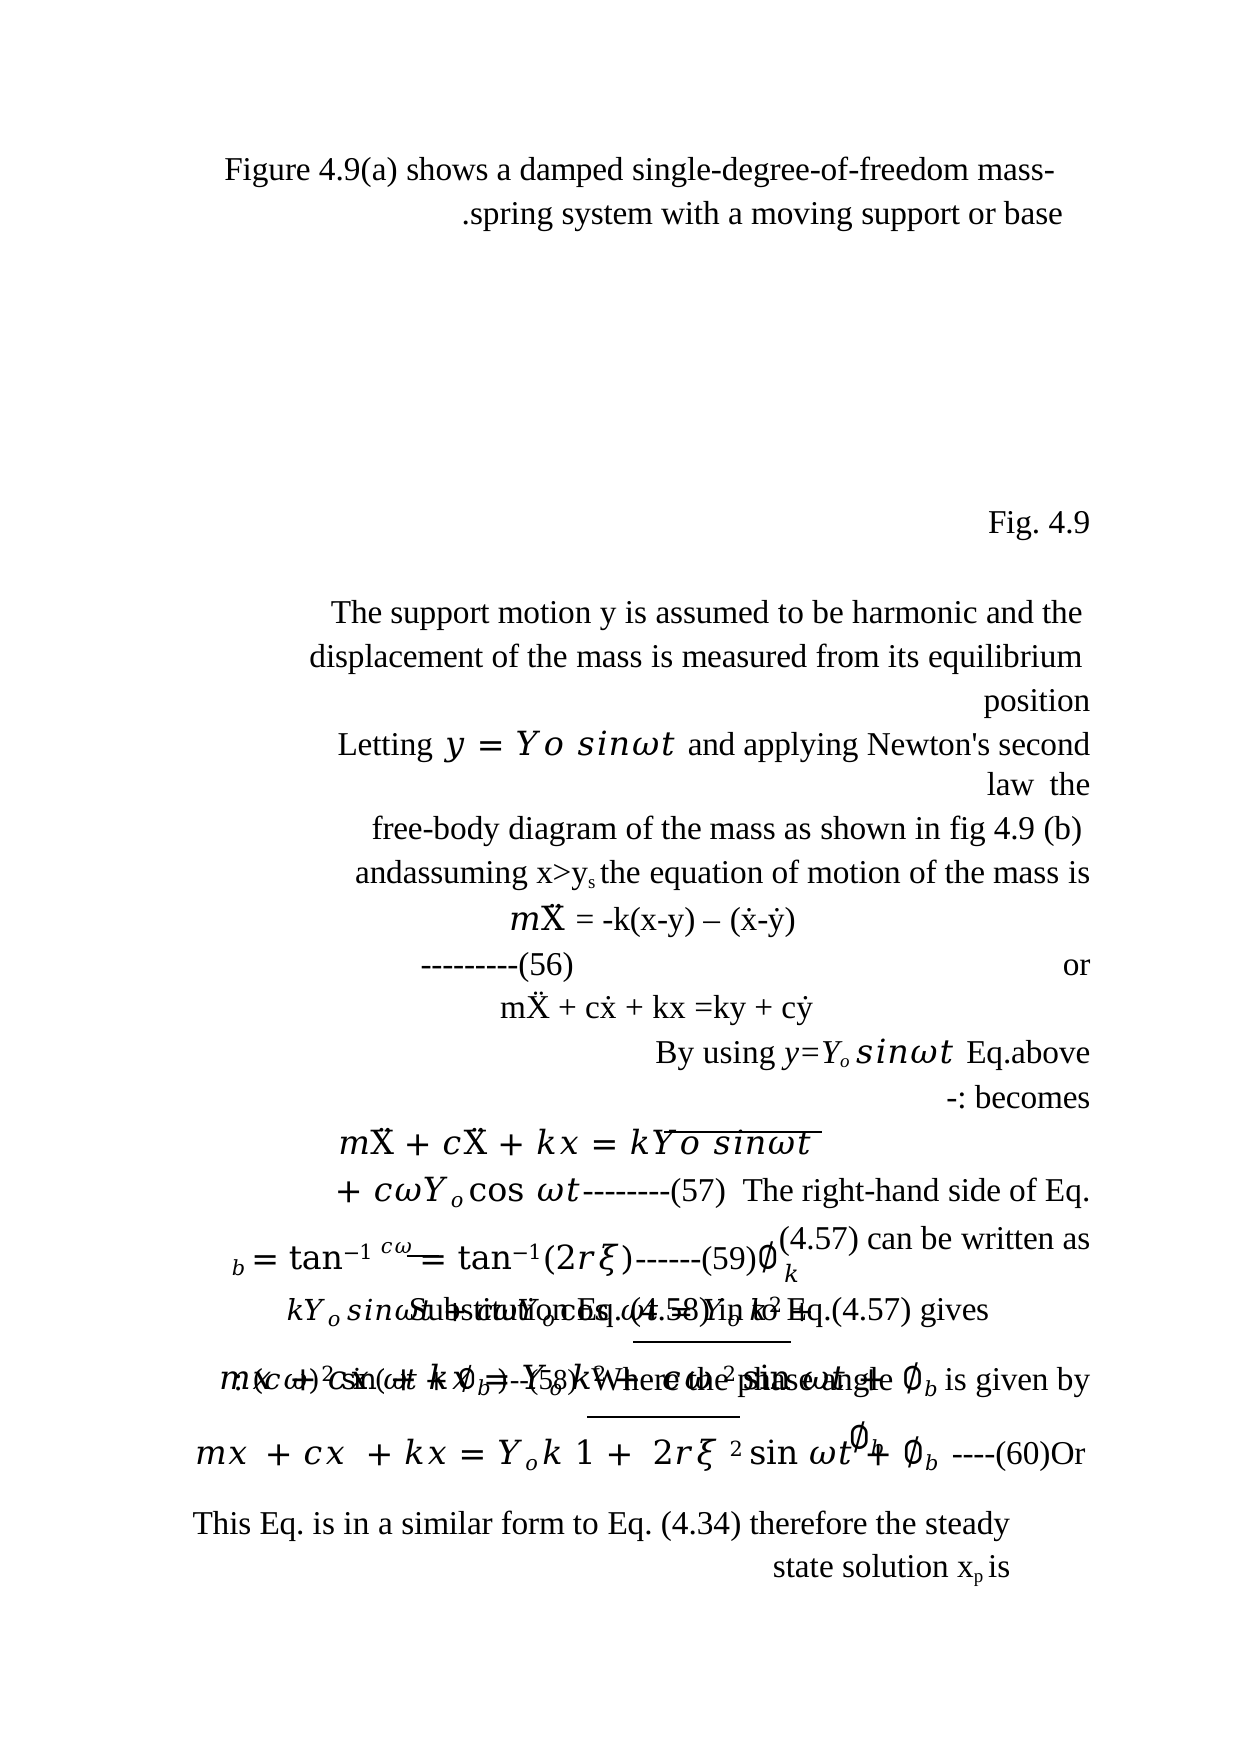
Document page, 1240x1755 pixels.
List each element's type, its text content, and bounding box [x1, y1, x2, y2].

text_box Or 𝑚𝑥 + 𝑐𝑥 + 𝑘𝑥 = 𝑌𝑜 𝑘 1 + 2𝑟𝜉 2 sin 𝜔𝑡 + ∅𝑏 ----(60) This Eq. is in a similar form to Eq. (4.34) therefore the steady state solution xp is [181, 1412, 1092, 1586]
text_box ∅𝑏 = tan−1 𝑐𝜔 = tan−1(2𝑟𝜉)------(59) [218, 1230, 786, 1256]
text_box Figure 4.9(a) shows a damped single-degree-of-freedom mass- spring system with a moving support or base. [222, 141, 1066, 231]
text_box Fig. 4.9 The support motion y is assumed to be harmonic and the displacement of the mass is measured from its equilibrium position Letting 𝑦 = 𝑌𝑜 𝑠𝑖𝑛𝜔𝑡 and applying Newton's second law the free-body diagram of the mass as shown in fig 4.9 (b) andassuming x>ys the equation of motion of the mass is 𝑚Ẍ = -k(x-y) – (ẋ-ẏ) or ---------(56) mẌ + cẋ + kx =ky + cẏ By using y=Yo 𝑠𝑖𝑛𝜔𝑡 Eq.above becomes :- 𝑚Ẍ + 𝑐Ẍ + 𝑘𝑥 = 𝑘𝑌𝑜 𝑠𝑖𝑛𝜔𝑡 + 𝑐𝜔𝑌𝑜 cos 𝜔𝑡--------(57) The right-hand side of Eq. (4.57) can be written as 𝑘𝑌𝑜 𝑠𝑖𝑛𝜔𝑡 + 𝑐𝜔𝑌𝑜 cos 𝜔𝑡 = 𝑌𝑜 𝑘2 + (𝑐𝜔)2 sin⁡(𝜔𝑡 + ∅𝑏 )--(58) Where the phase angle ∅𝑏 is given by : [210, 497, 1105, 1401]
text_box 𝑘 Substitution Eq. (4.58) in to Eq.(4.57) gives 𝑚𝑥 + 𝑐𝑥 + 𝑘𝑥 = 𝑌𝑜 𝑘2 + 𝑐𝜔 2 sin 𝜔𝑡 + ∅𝑏 [218, 1256, 996, 1412]
